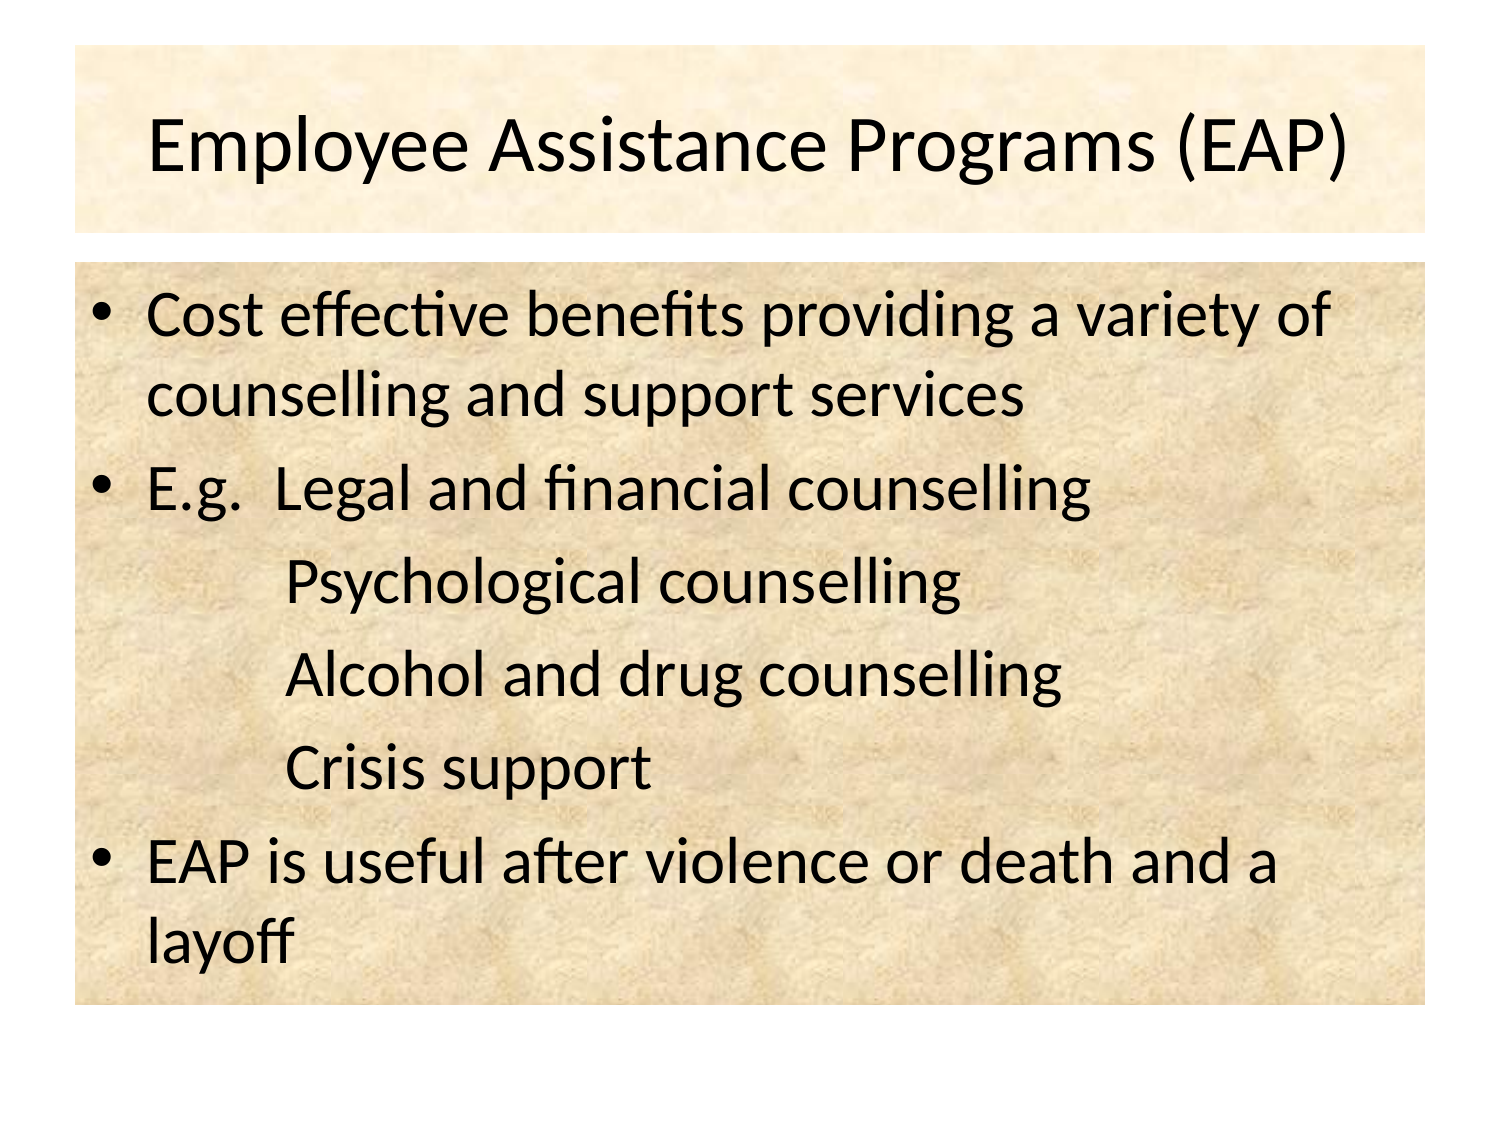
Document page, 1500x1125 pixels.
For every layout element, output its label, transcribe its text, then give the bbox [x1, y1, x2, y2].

title Employee Assistance Programs (EAP) [75, 45, 1425, 233]
list Cost effective benefits providing a variety of counselling and support services E.g. Legal and financial counselling Psychological counselling Alcohol and drug counselling Crisis support EAP is useful after violence or death and a layoff [75, 262, 1425, 1005]
